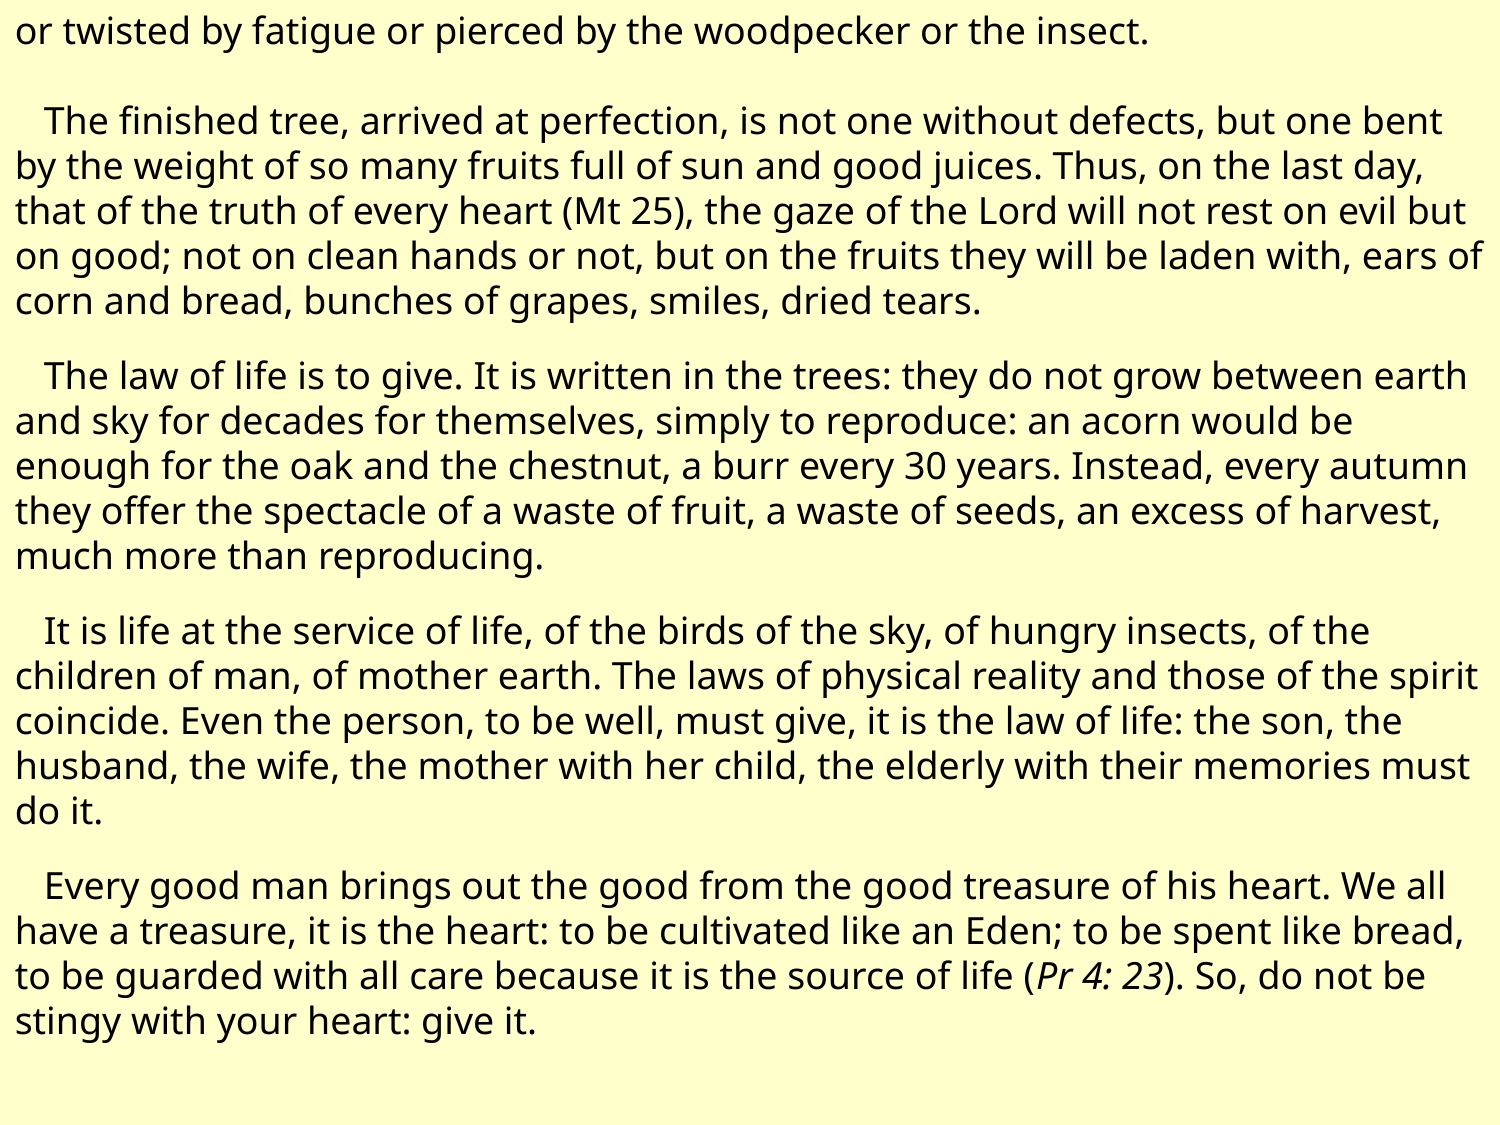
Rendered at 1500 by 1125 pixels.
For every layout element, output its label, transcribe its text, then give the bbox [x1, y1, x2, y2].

text_box or twisted by fatigue or pierced by the woodpecker or the insect. The finished tree, arrived at perfection, is not one without defects, but one bent by the weight of so many fruits full of sun and good juices. Thus, on the last day, that of the truth of every heart (Mt 25), the gaze of the Lord will not rest on evil but on good; not on clean hands or not, but on the fruits they will be laden with, ears of corn and bread, bunches of grapes, smiles, dried tears. The law of life is to give. It is written in the trees: they do not grow between earth and sky for decades for themselves, simply to reproduce: an acorn would be enough for the oak and the chestnut, a burr every 30 years. Instead, every autumn they offer the spectacle of a waste of fruit, a waste of seeds, an excess of harvest, much more than reproducing. It is life at the service of life, of the birds of the sky, of hungry insects, of the children of man, of mother earth. The laws of physical reality and those of the spirit coincide. Even the person, to be well, must give, it is the law of life: the son, the husband, the wife, the mother with her child, the elderly with their memories must do it. Every good man brings out the good from the good treasure of his heart. We all have a treasure, it is the heart: to be cultivated like an Eden; to be spent like bread, to be guarded with all care because it is the source of life (Pr 4: 23). So, do not be stingy with your heart: give it. [0, 0, 1500, 1050]
